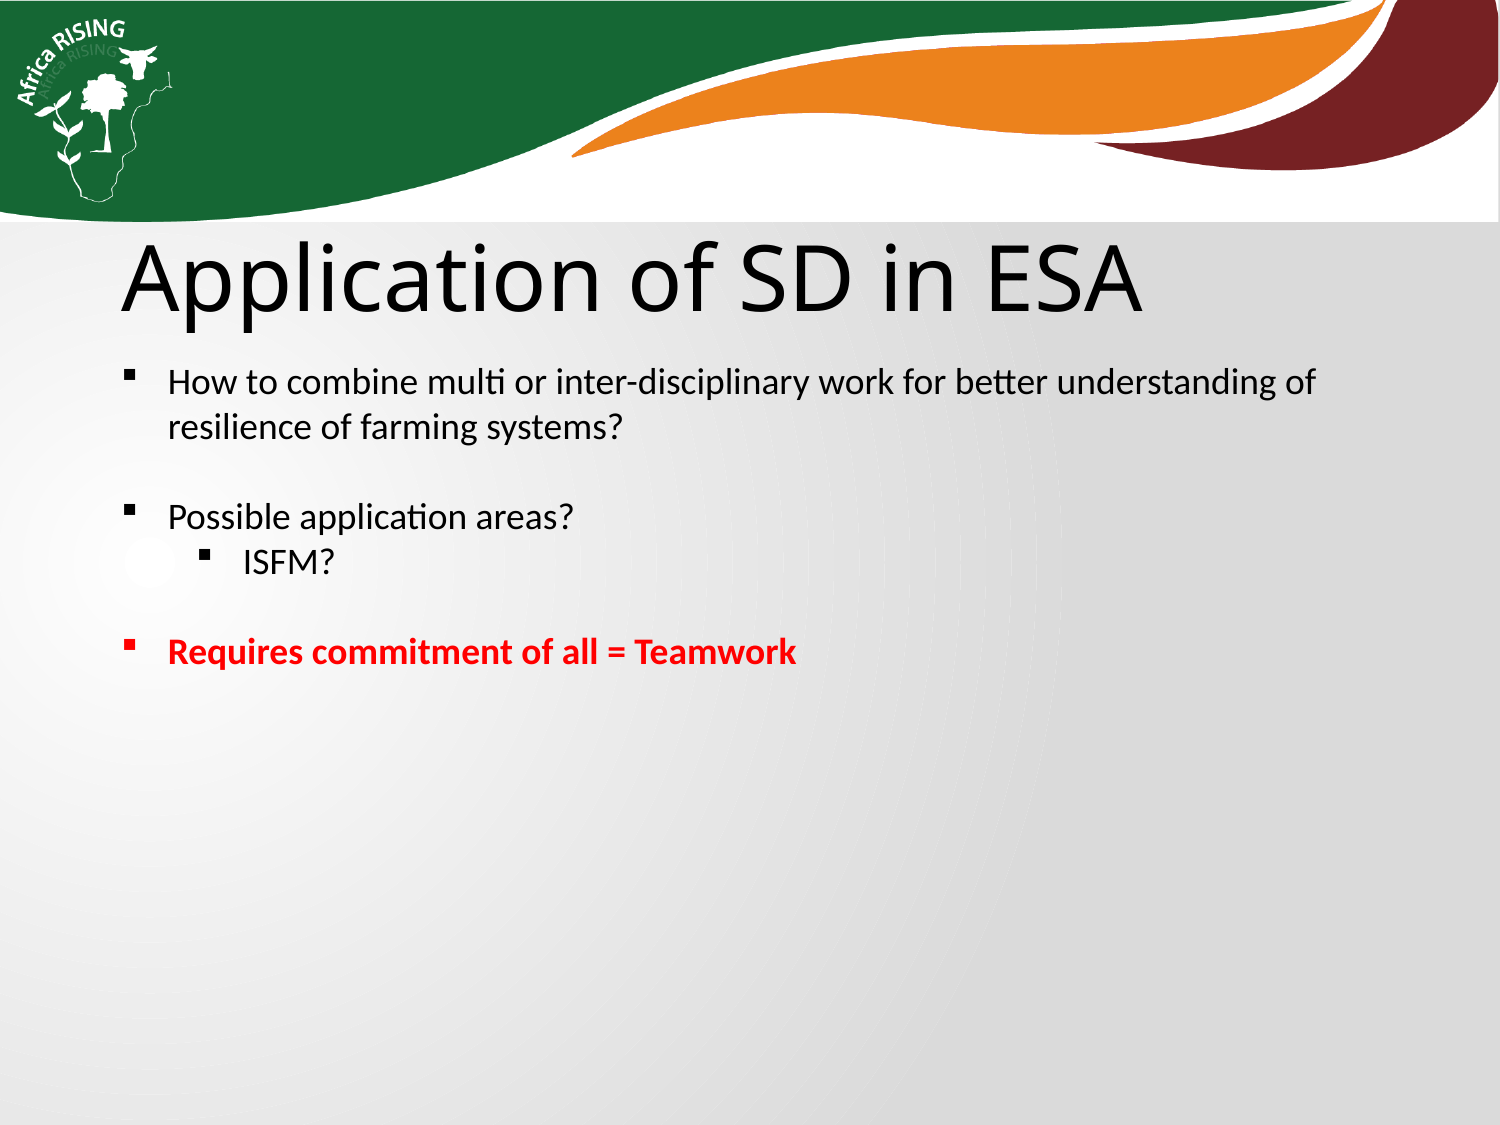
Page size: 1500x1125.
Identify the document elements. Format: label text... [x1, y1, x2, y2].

list Application of SD in ESA [87, 212, 1363, 350]
picture [0, 0, 1499, 222]
text_box How to combine multi or inter-disciplinary work for better understanding of resilience of farming systems? Possible application areas? ISFM? Requires commitment of all = Teamwork [106, 349, 1344, 680]
